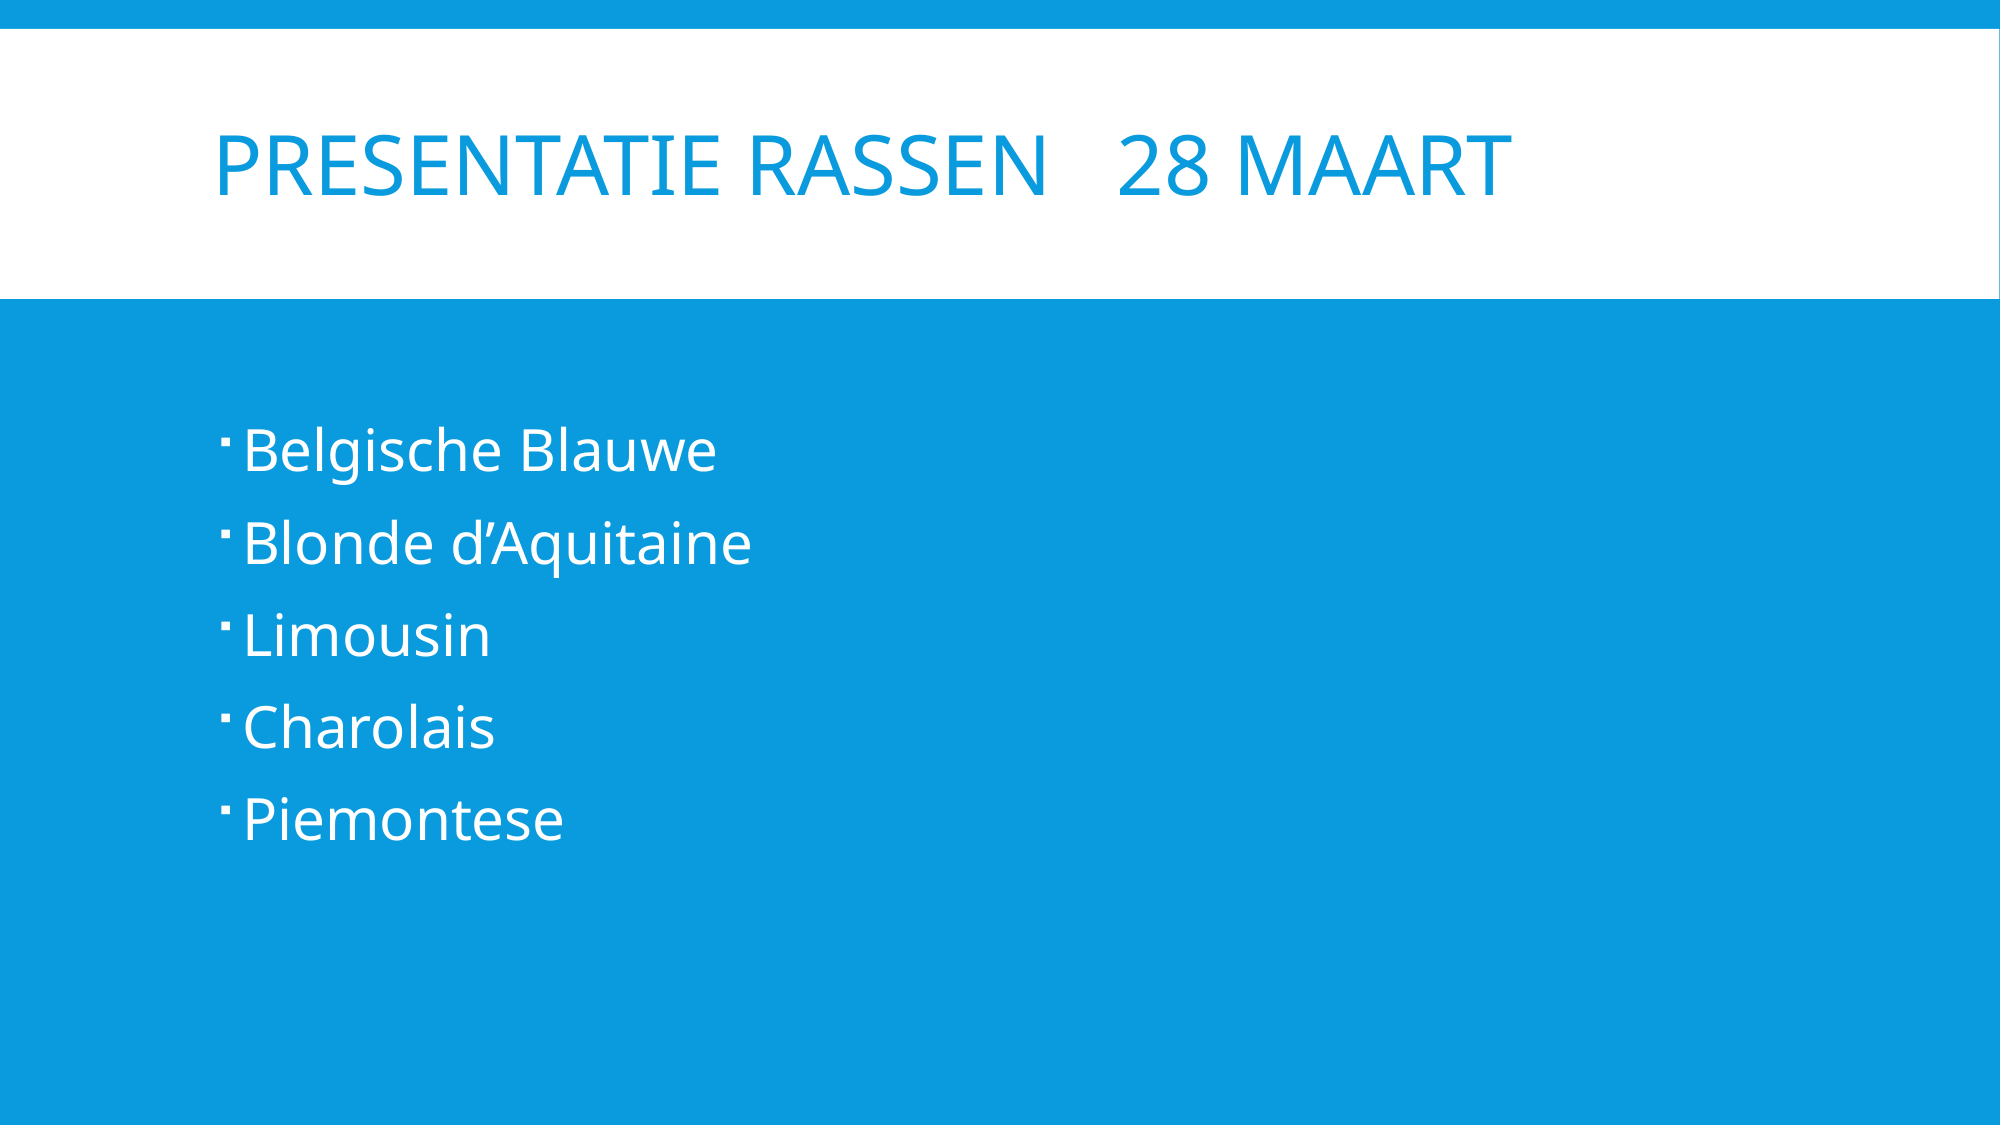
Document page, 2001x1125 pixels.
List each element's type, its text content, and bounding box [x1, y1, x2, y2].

title Presentatie rassen 28 Maart [197, 46, 1803, 295]
list Belgische Blauwe Blonde d’Aquitaine Limousin Charolais Piemontese [197, 329, 1803, 1020]
